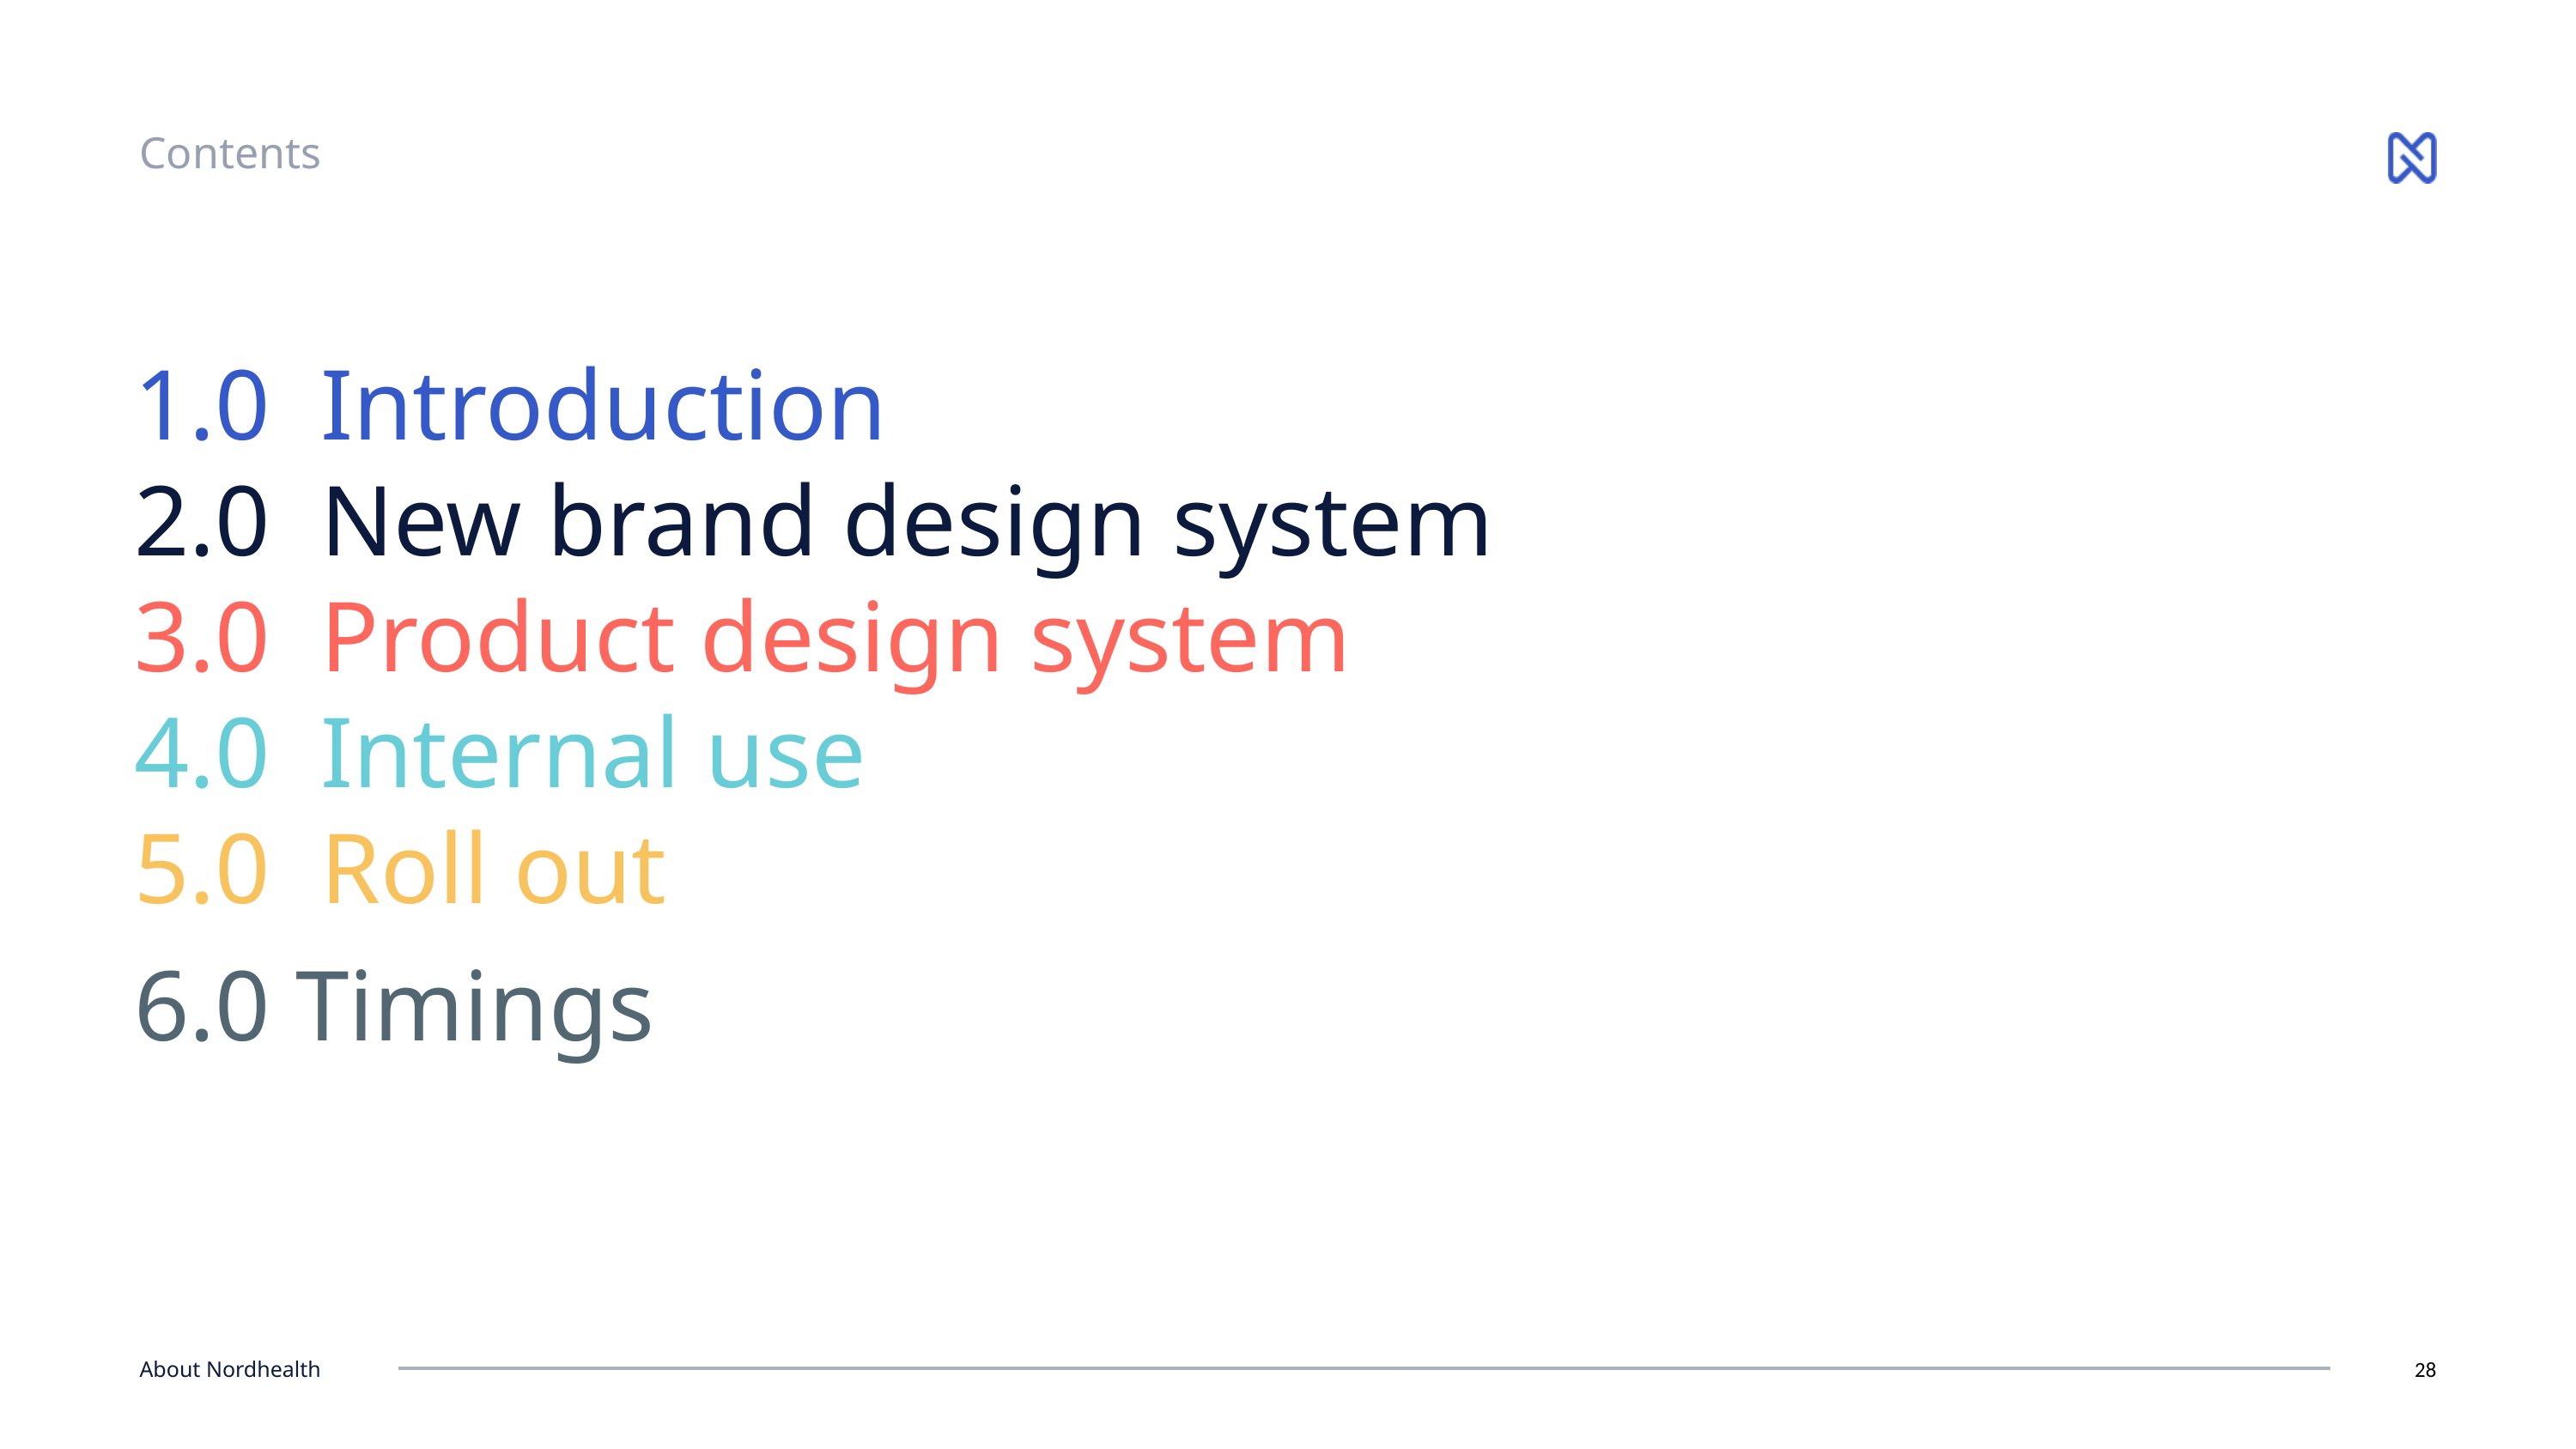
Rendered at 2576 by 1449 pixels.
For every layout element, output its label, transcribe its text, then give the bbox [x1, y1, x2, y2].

text_box 28 [2150, 1343, 2437, 1382]
picture [2388, 132, 2437, 184]
text_box Contents [139, 118, 1008, 178]
picture [398, 1367, 2330, 1370]
text_box 1.0 Introduction 2.0 New brand design system 3.0 Product design system 4.0 Internal use 5.0 Roll out 6.0 Timings [134, 343, 1667, 1061]
text_box About Nordhealth [139, 1343, 433, 1382]
